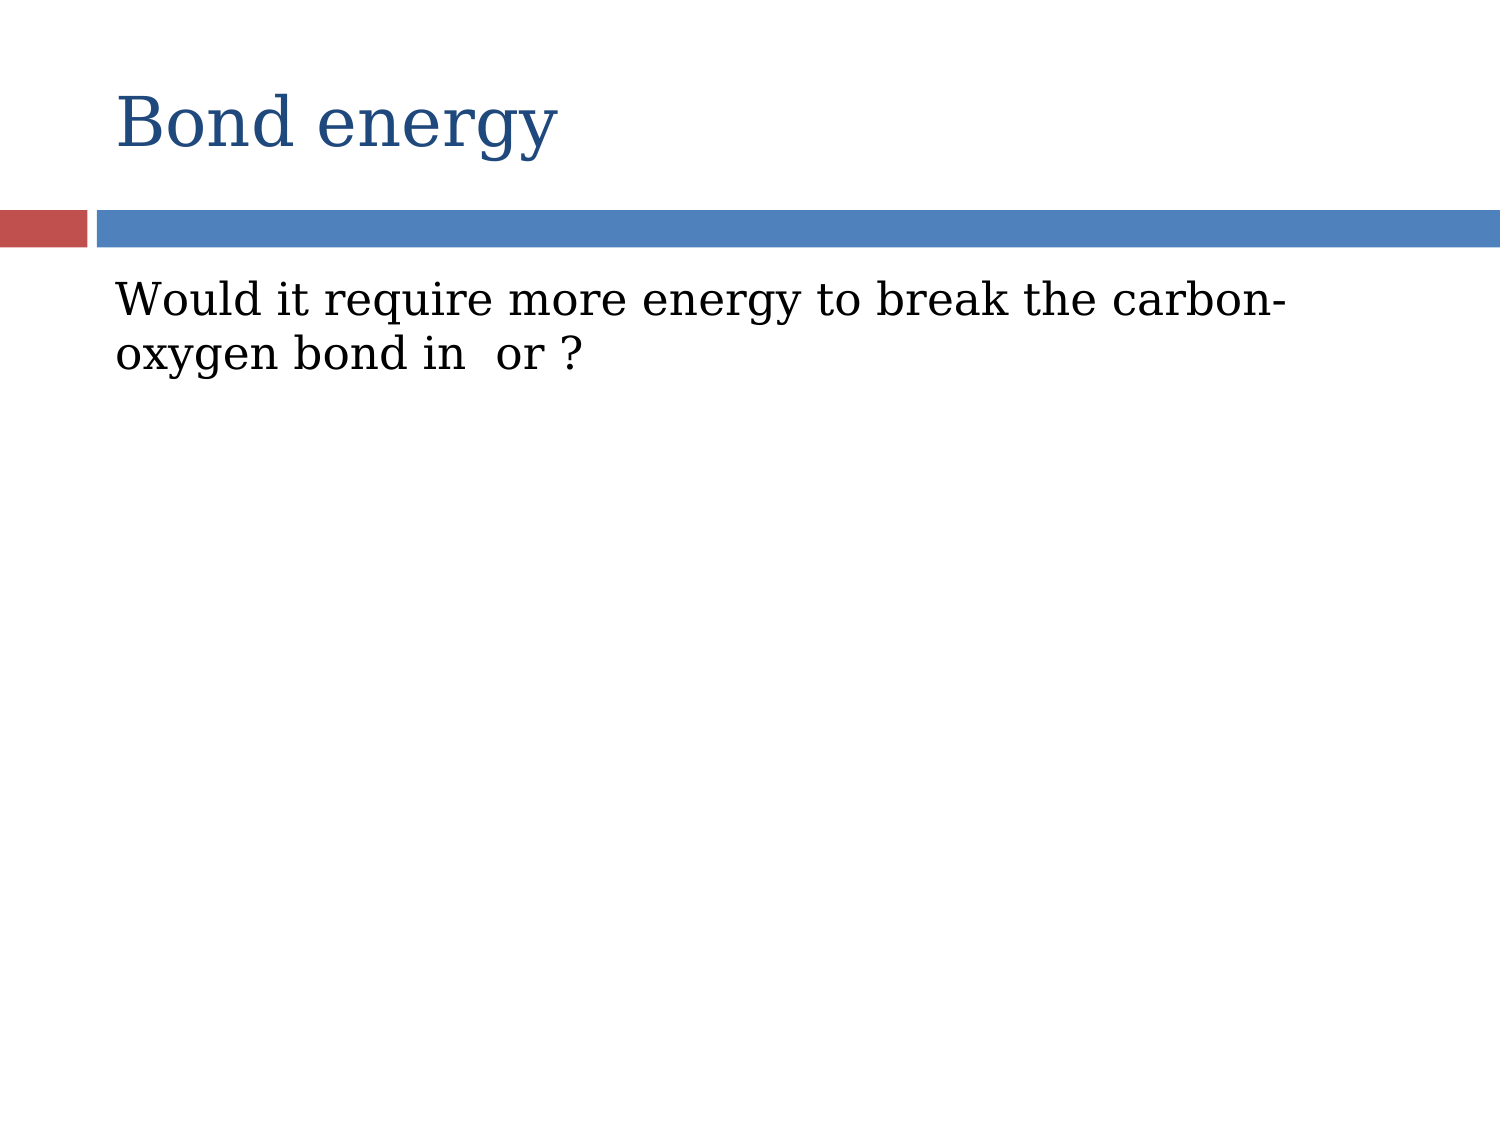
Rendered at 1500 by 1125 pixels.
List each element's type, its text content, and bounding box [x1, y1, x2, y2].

title Bond energy [100, 37, 1438, 200]
